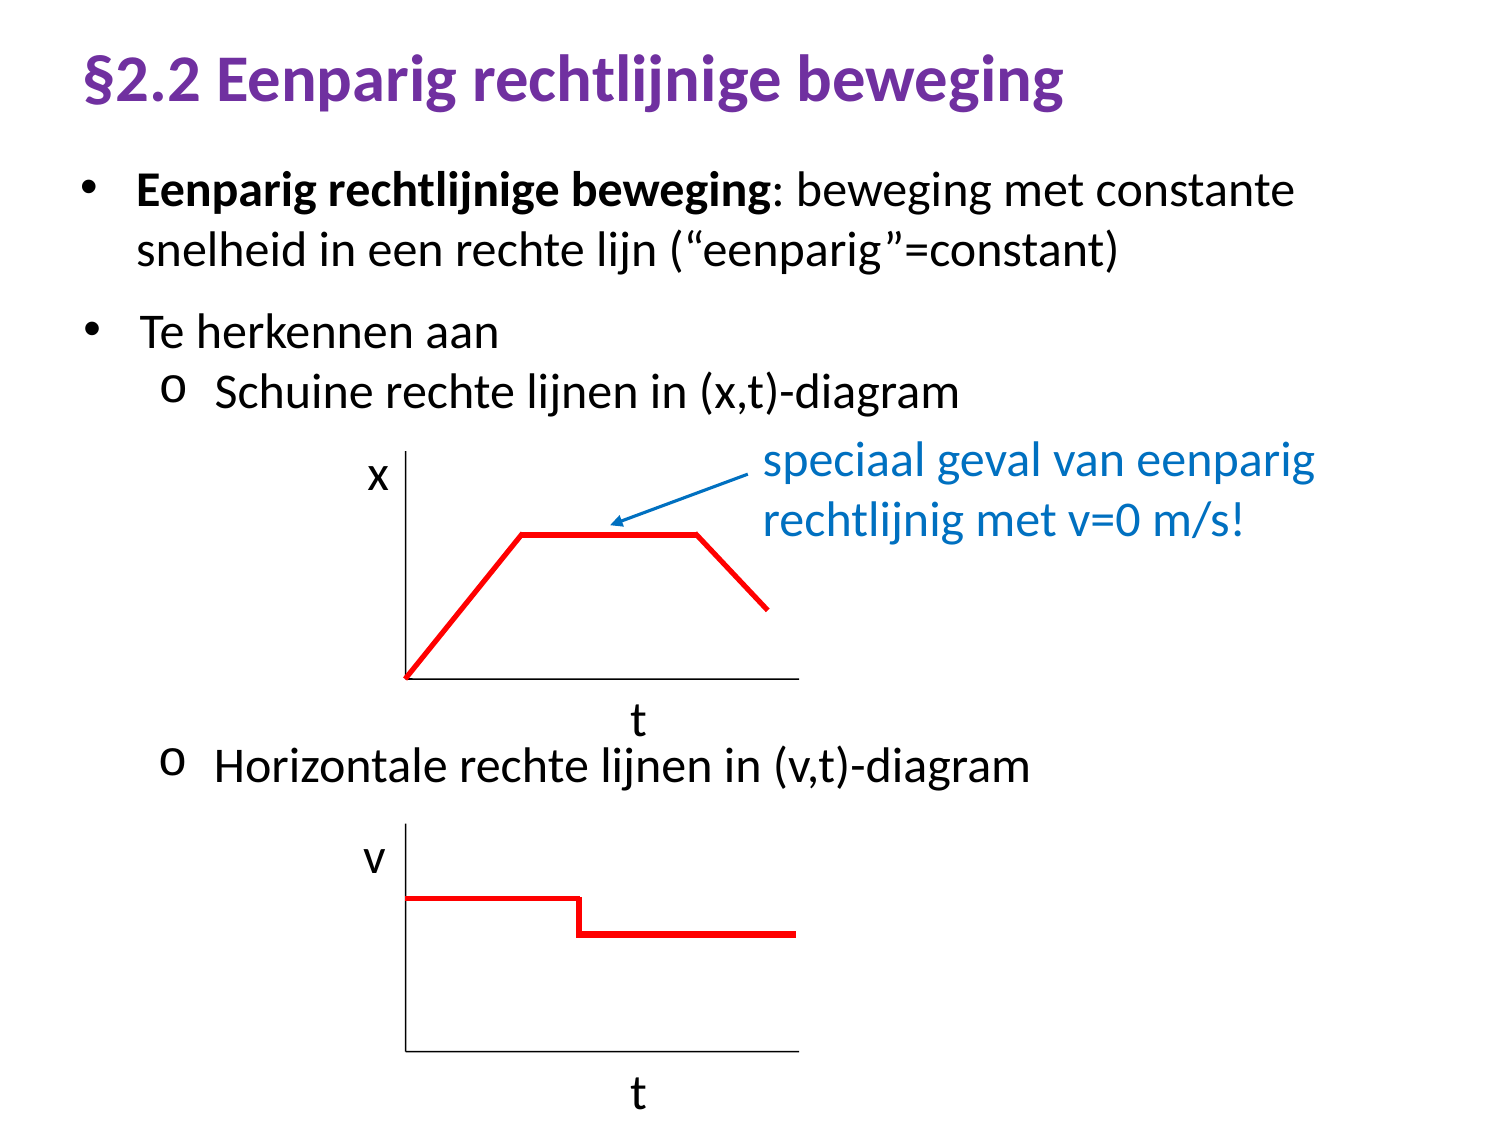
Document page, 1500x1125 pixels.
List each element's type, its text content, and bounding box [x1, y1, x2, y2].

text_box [347, 815, 800, 1123]
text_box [609, 419, 1468, 562]
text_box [64, 291, 981, 750]
list Eenparig rechtlijnige beweging: beweging met constante snelheid in een rechte lijn (“eenparig”=constant) [64, 148, 1468, 296]
text_box Horizontale rechte lijnen in (v,t)-diagram [67, 725, 1047, 800]
title §2.2 Eenparig rechtlijnige beweging [67, 26, 1466, 125]
